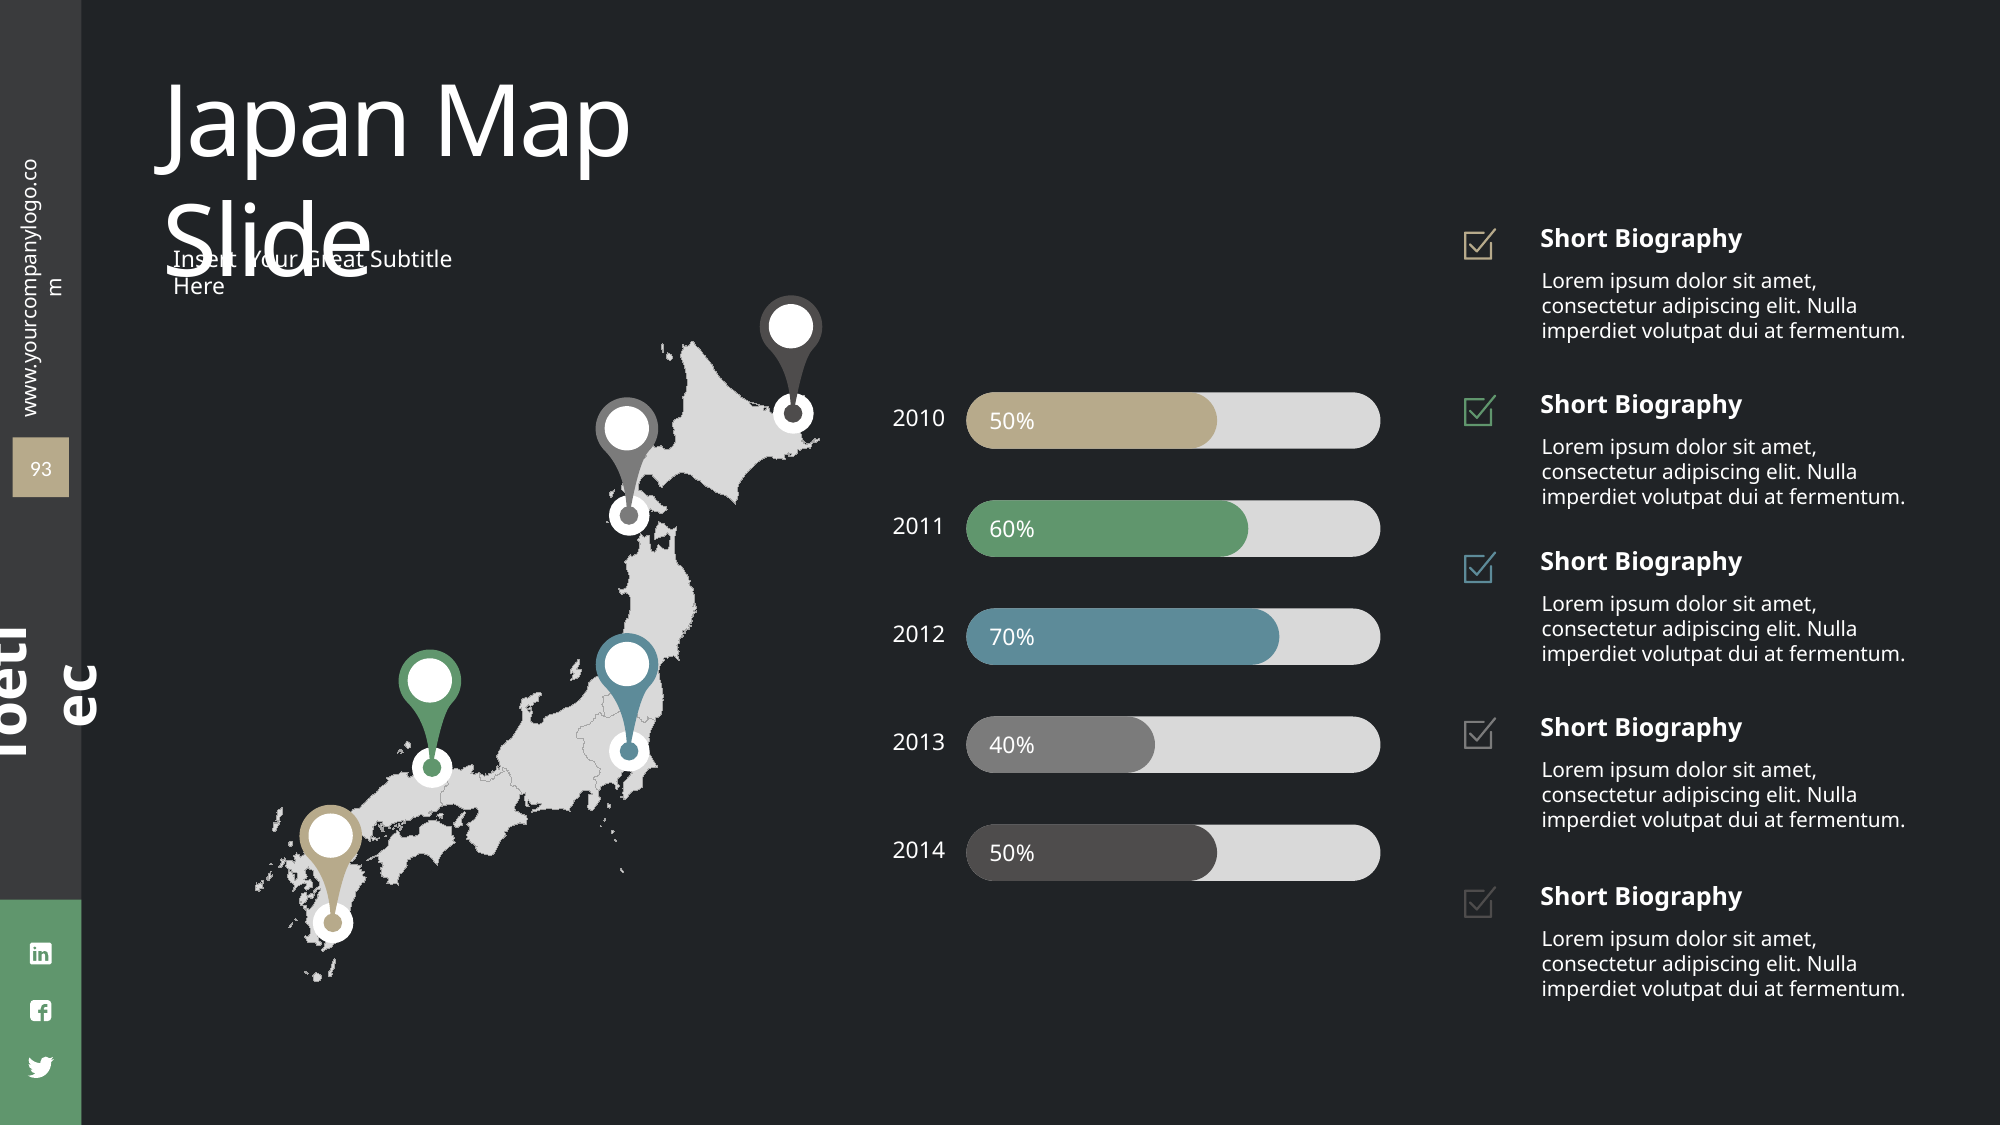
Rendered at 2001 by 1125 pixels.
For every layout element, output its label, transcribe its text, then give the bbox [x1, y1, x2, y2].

text_box Lorem ipsum dolor sit amet, consectetur adipiscing elit. Nulla imperdiet volutpat dui at fermentum. [1526, 918, 1938, 1008]
text_box Short Biography [1525, 861, 1810, 930]
text_box Insert Your Great Subtitle Here [158, 237, 512, 307]
text_box Lorem ipsum dolor sit amet, consectetur adipiscing elit. Nulla imperdiet volutpat dui at fermentum. [1526, 749, 1938, 839]
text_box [380, 657, 480, 788]
text_box Short Biography [1525, 526, 1810, 595]
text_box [254, 340, 820, 982]
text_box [1464, 551, 1497, 583]
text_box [281, 812, 380, 944]
text_box Lorem ipsum dolor sit amet, consectetur adipiscing elit. Nulla imperdiet volutpat dui at fermentum. [1526, 260, 1938, 350]
text_box Short Biography [1525, 203, 1810, 272]
text_box Short Biography [1525, 692, 1810, 761]
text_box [1464, 228, 1497, 260]
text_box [1464, 394, 1497, 427]
text_box Lorem ipsum dolor sit amet, consectetur adipiscing elit. Nulla imperdiet volutpat dui at fermentum. [1526, 583, 1938, 673]
slide_number 93 [12, 437, 69, 498]
text_box Short Biography [1525, 369, 1810, 438]
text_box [895, 392, 1381, 881]
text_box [1464, 717, 1497, 749]
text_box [577, 640, 677, 772]
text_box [741, 302, 841, 434]
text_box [1464, 886, 1497, 918]
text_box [577, 404, 677, 536]
text_box Lorem ipsum dolor sit amet, consectetur adipiscing elit. Nulla imperdiet volutpat dui at fermentum. [1526, 426, 1938, 517]
text_box Japan Map Slide [147, 116, 677, 236]
